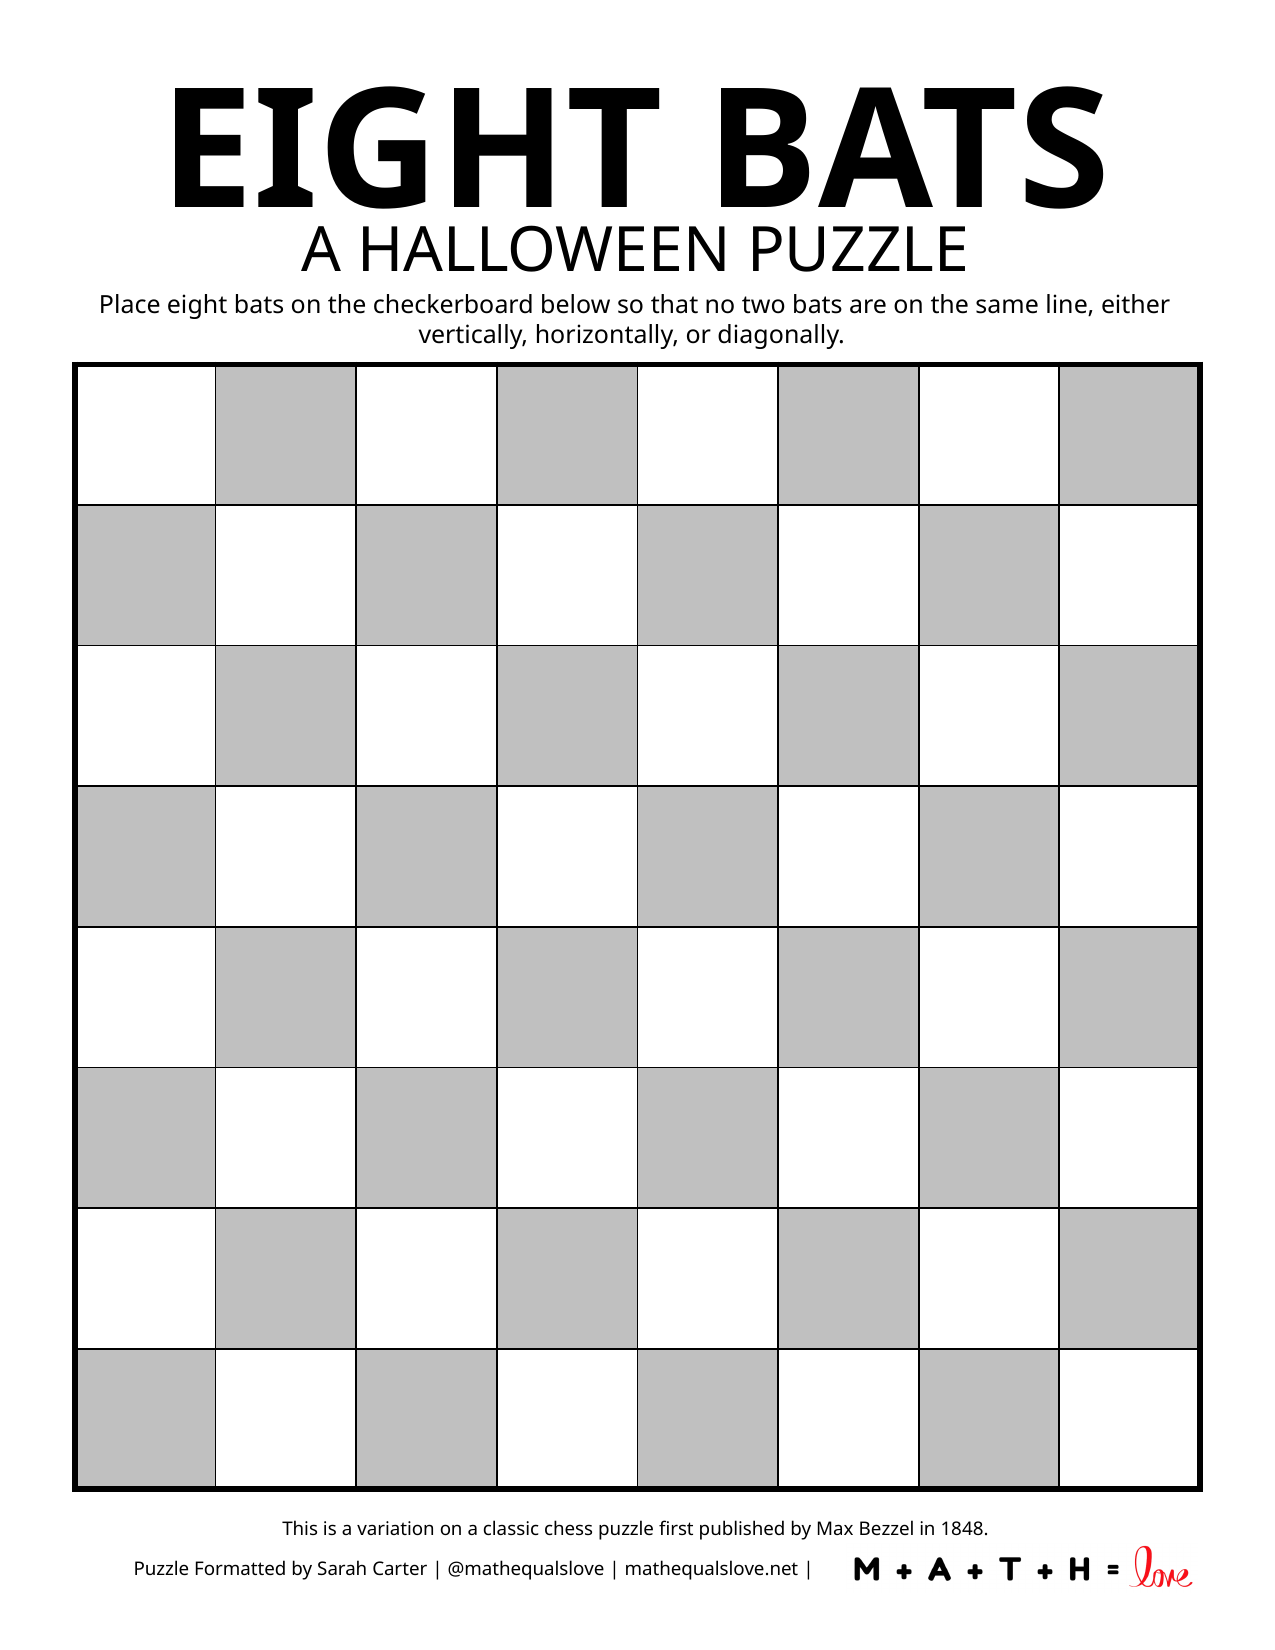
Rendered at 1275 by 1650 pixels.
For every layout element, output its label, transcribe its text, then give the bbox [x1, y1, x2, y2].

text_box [0, 1543, 1198, 1618]
table_cell [78, 928, 188, 1067]
table_cell [638, 787, 777, 808]
table_cell [78, 506, 215, 645]
table_cell [216, 787, 355, 808]
table_cell [1060, 506, 1197, 645]
table_cell [78, 646, 215, 785]
text_box EIGHT BATS [75, 35, 1195, 203]
table_cell [638, 506, 777, 645]
table_cell [498, 646, 637, 785]
table_cell [498, 787, 637, 808]
table_header [216, 367, 355, 504]
table_cell [779, 646, 918, 785]
table_cell [78, 787, 215, 926]
table_cell [920, 646, 1058, 785]
table_cell [357, 646, 496, 785]
text_box Place eight bats on the checkerboard below so that no two bats are on the same line, either vertically, horizontally, or diagonally. [75, 282, 1195, 362]
table_header [1060, 367, 1197, 504]
table_cell [357, 787, 496, 808]
table_cell [638, 646, 777, 785]
table_cell [78, 1209, 188, 1348]
text_box A HALLOWEEN PUZZLE [75, 203, 1195, 282]
text_box This is a variation on a classic chess puzzle first published by Max Bezzel in 1848. [77, 1510, 1198, 1543]
table_cell [920, 787, 1058, 808]
table_cell [779, 506, 918, 645]
table_header [638, 367, 777, 504]
table_cell [779, 787, 918, 808]
table_cell [357, 506, 496, 645]
table_header [498, 367, 637, 504]
table_header [78, 367, 215, 504]
table_cell [1060, 787, 1197, 808]
table_cell [1060, 646, 1197, 785]
table_cell [498, 506, 637, 645]
table_header [357, 367, 496, 504]
table_header [920, 367, 1058, 504]
table_cell [78, 1350, 188, 1486]
table_cell [216, 646, 355, 785]
table_cell [78, 1068, 188, 1207]
text_box [188, 808, 1275, 1650]
table_cell [216, 506, 355, 645]
table_cell [920, 506, 1058, 645]
table_header [779, 367, 918, 504]
